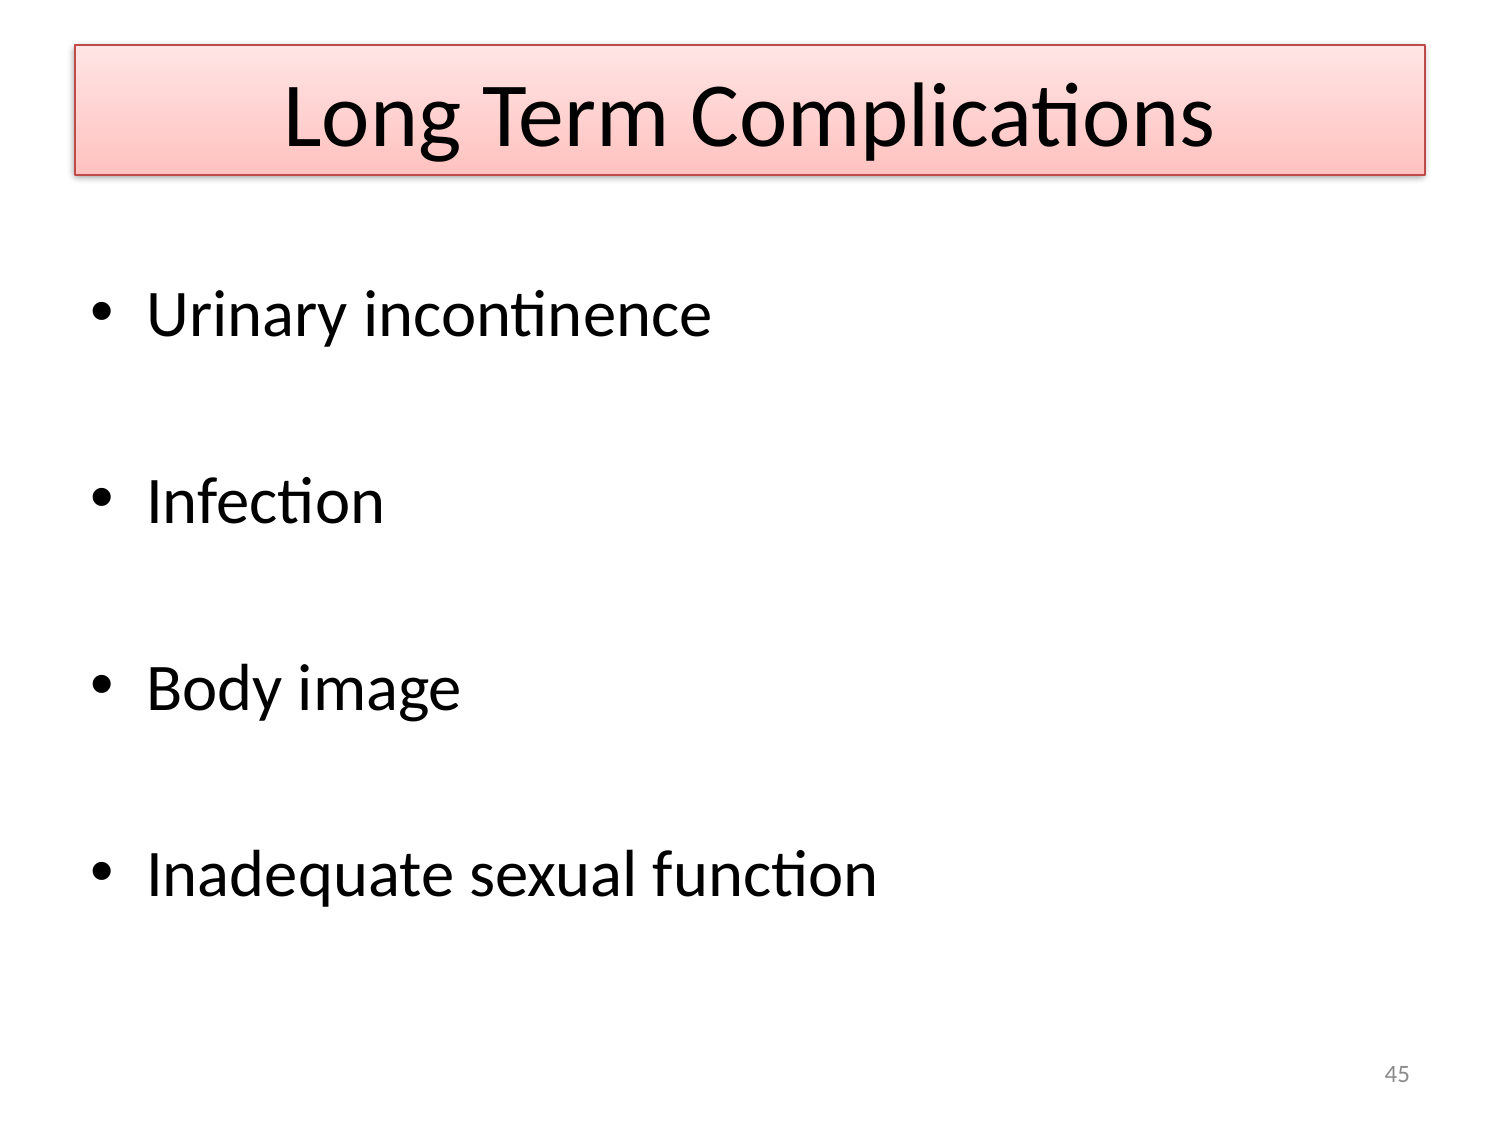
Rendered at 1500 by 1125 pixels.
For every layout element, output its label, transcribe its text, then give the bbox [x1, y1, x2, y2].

slide_number 45 [1074, 1042, 1425, 1103]
list Urinary incontinence Infection Body image Inadequate sexual function [75, 262, 1425, 1005]
title Long Term Complications [74, 44, 1426, 176]
